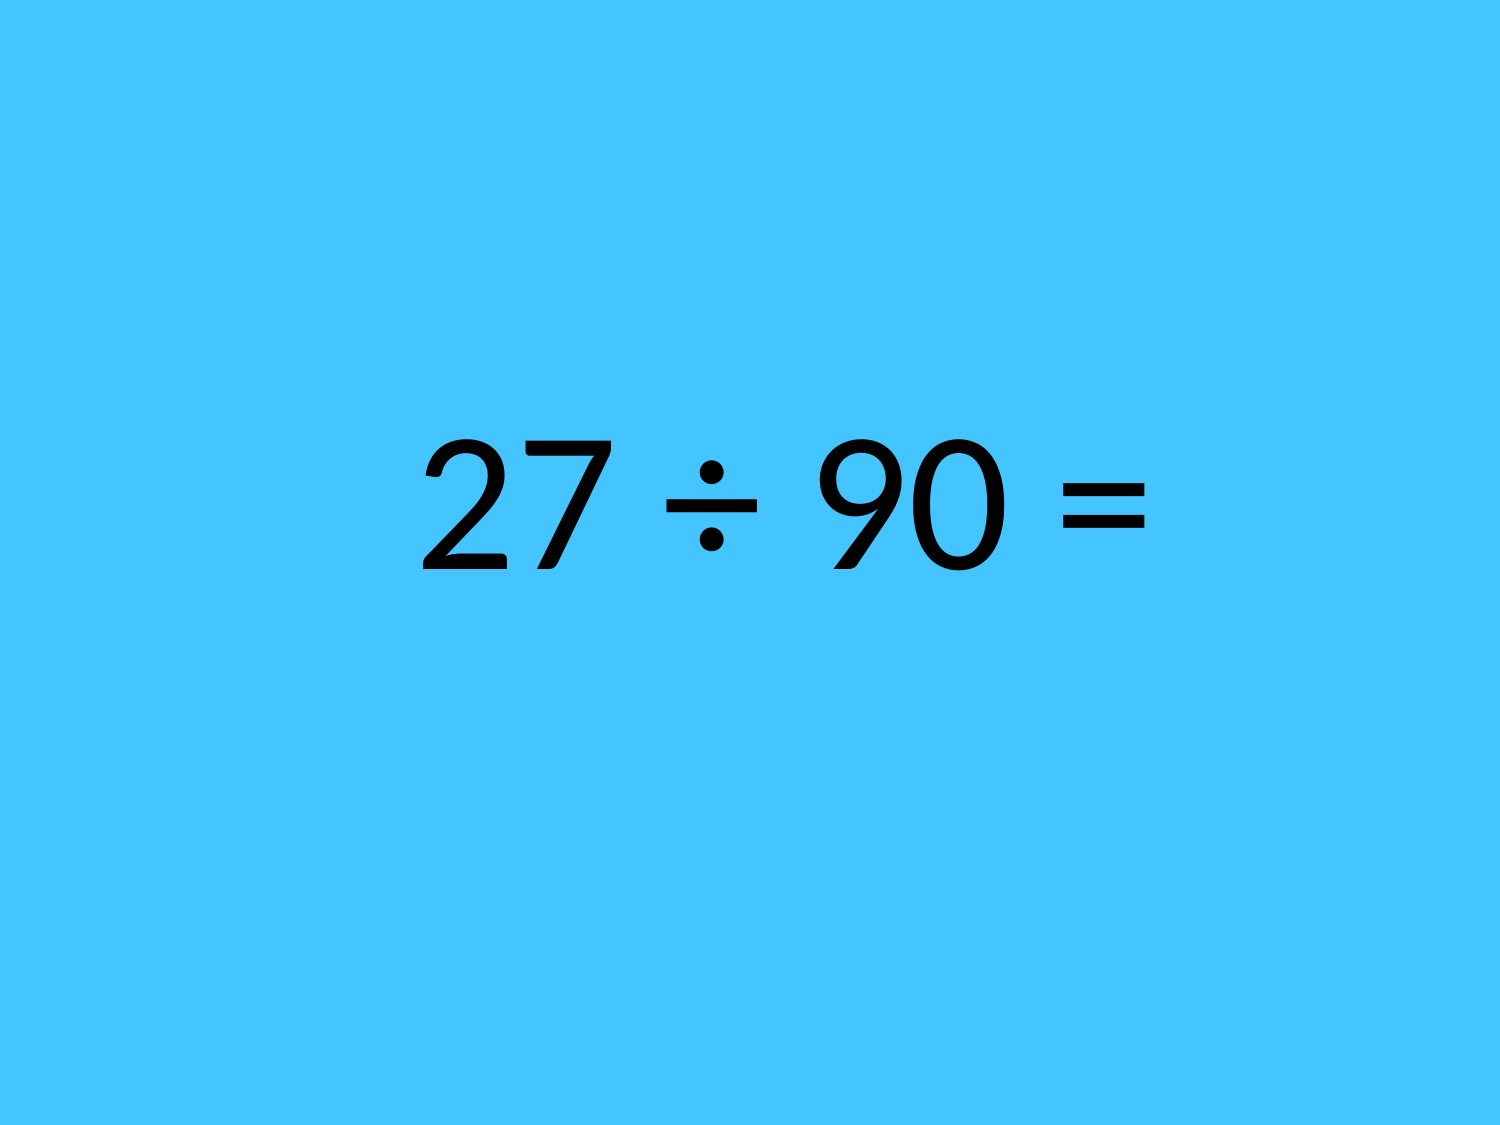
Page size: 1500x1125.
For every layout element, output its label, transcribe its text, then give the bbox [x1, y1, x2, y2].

text_box 27 ÷ 90 = [399, 362, 1263, 618]
